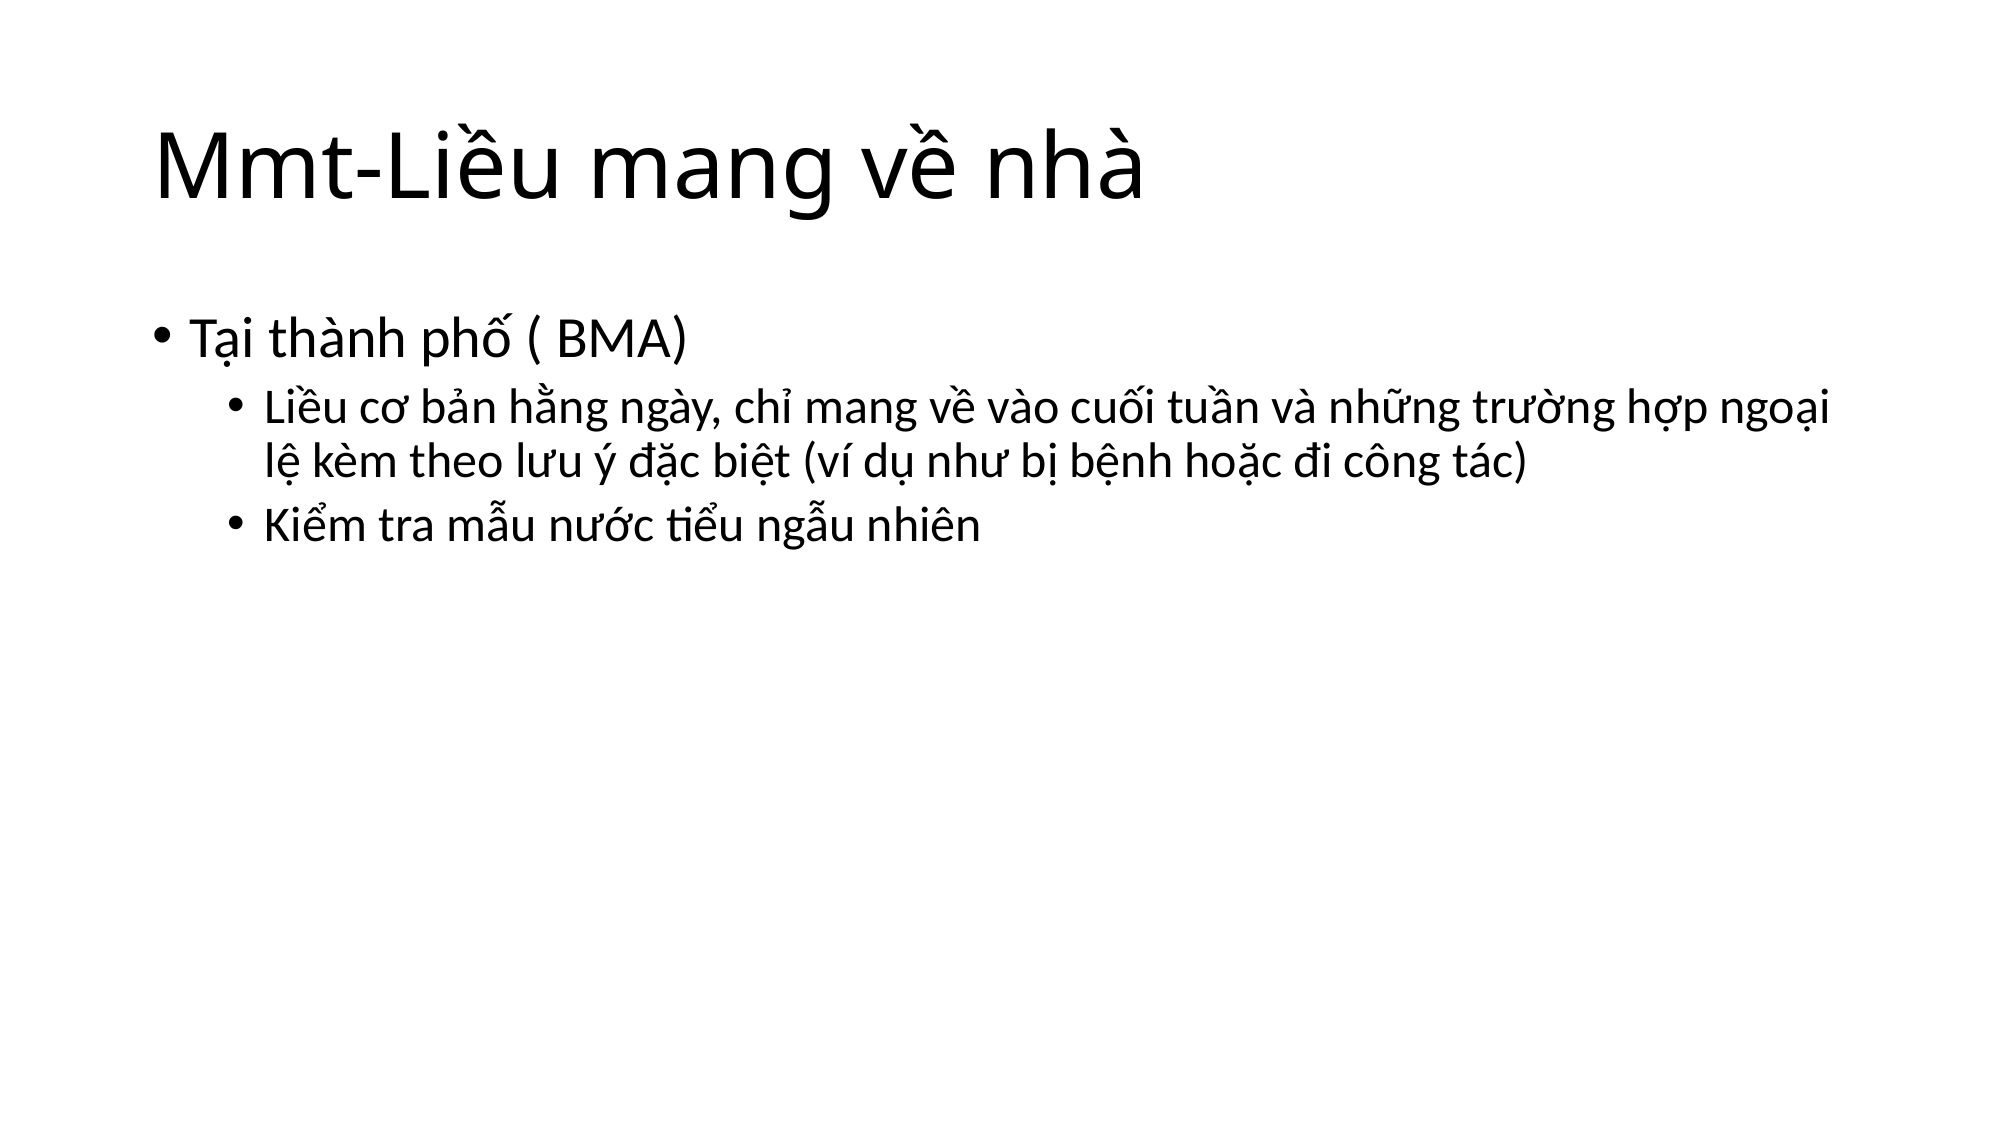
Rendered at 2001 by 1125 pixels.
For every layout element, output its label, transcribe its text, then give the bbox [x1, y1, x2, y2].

list Tại thành phố ( BMA) Liều cơ bản hằng ngày, chỉ mang về vào cuối tuần và những trường hợp ngoại lệ kèm theo lưu ý đặc biệt (ví dụ như bị bệnh hoặc đi công tác) Kiểm tra mẫu nước tiểu ngẫu nhiên [137, 299, 1863, 1014]
title Mmt-Liều mang về nhà [137, 59, 1863, 278]
